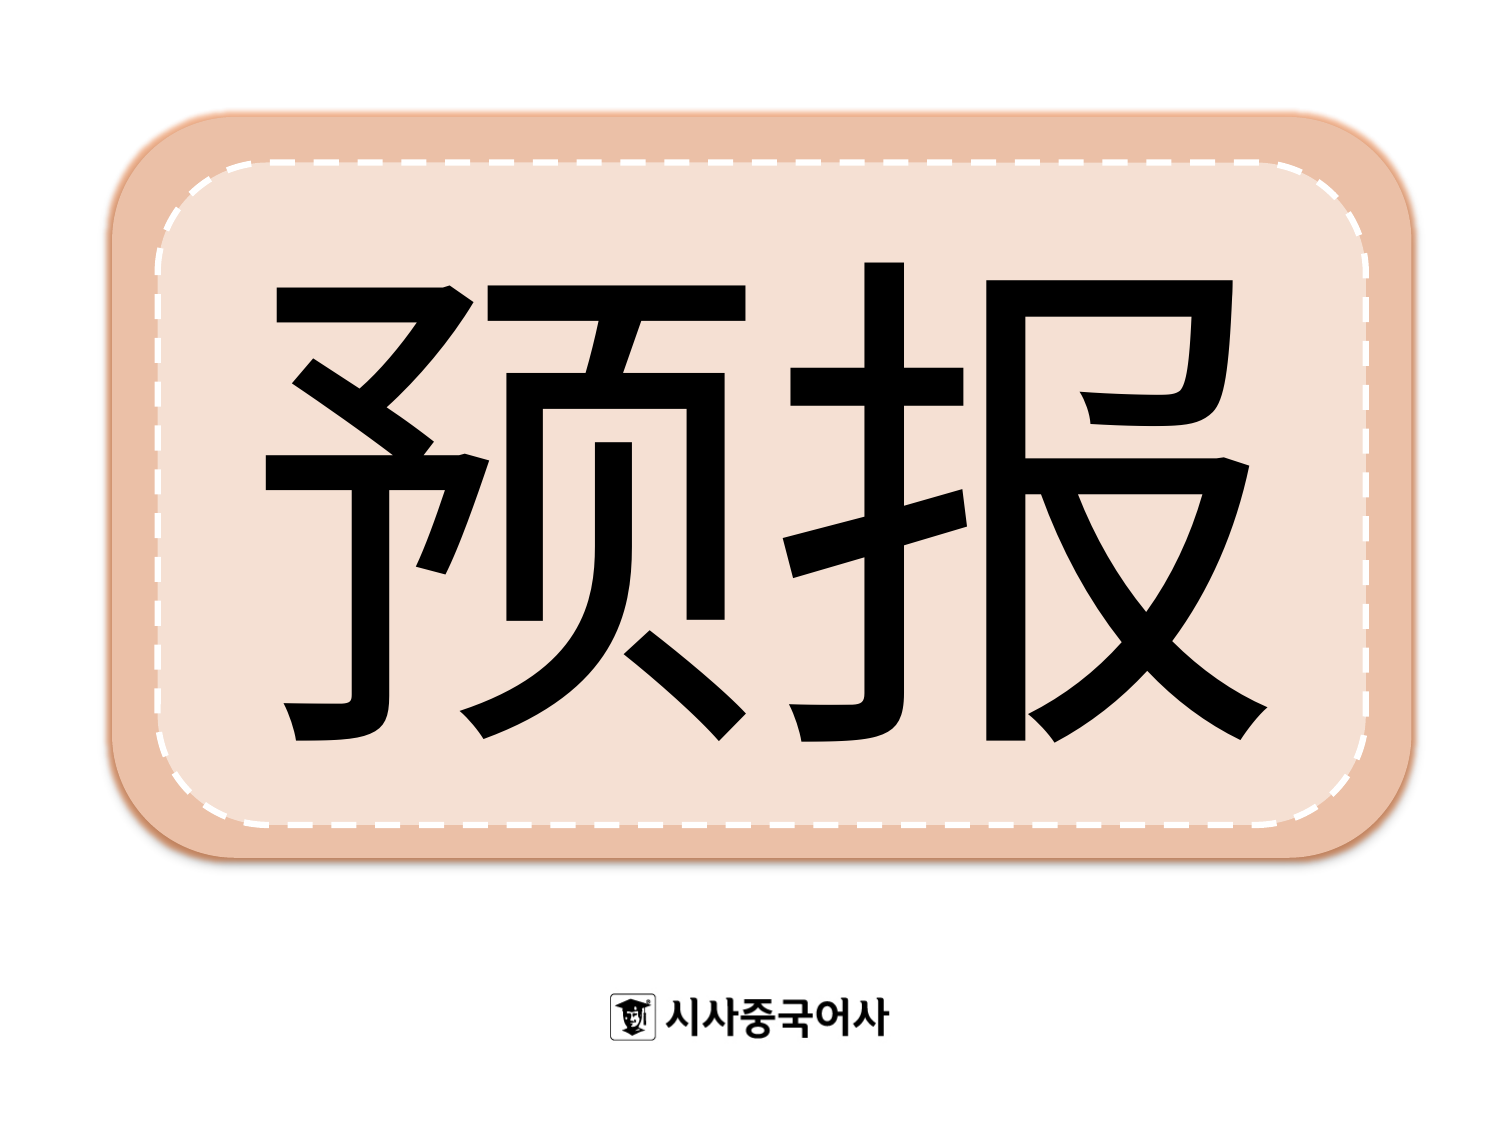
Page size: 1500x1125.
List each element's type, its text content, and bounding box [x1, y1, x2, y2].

picture [602, 987, 898, 1047]
text_box 预报 [162, 160, 1371, 824]
